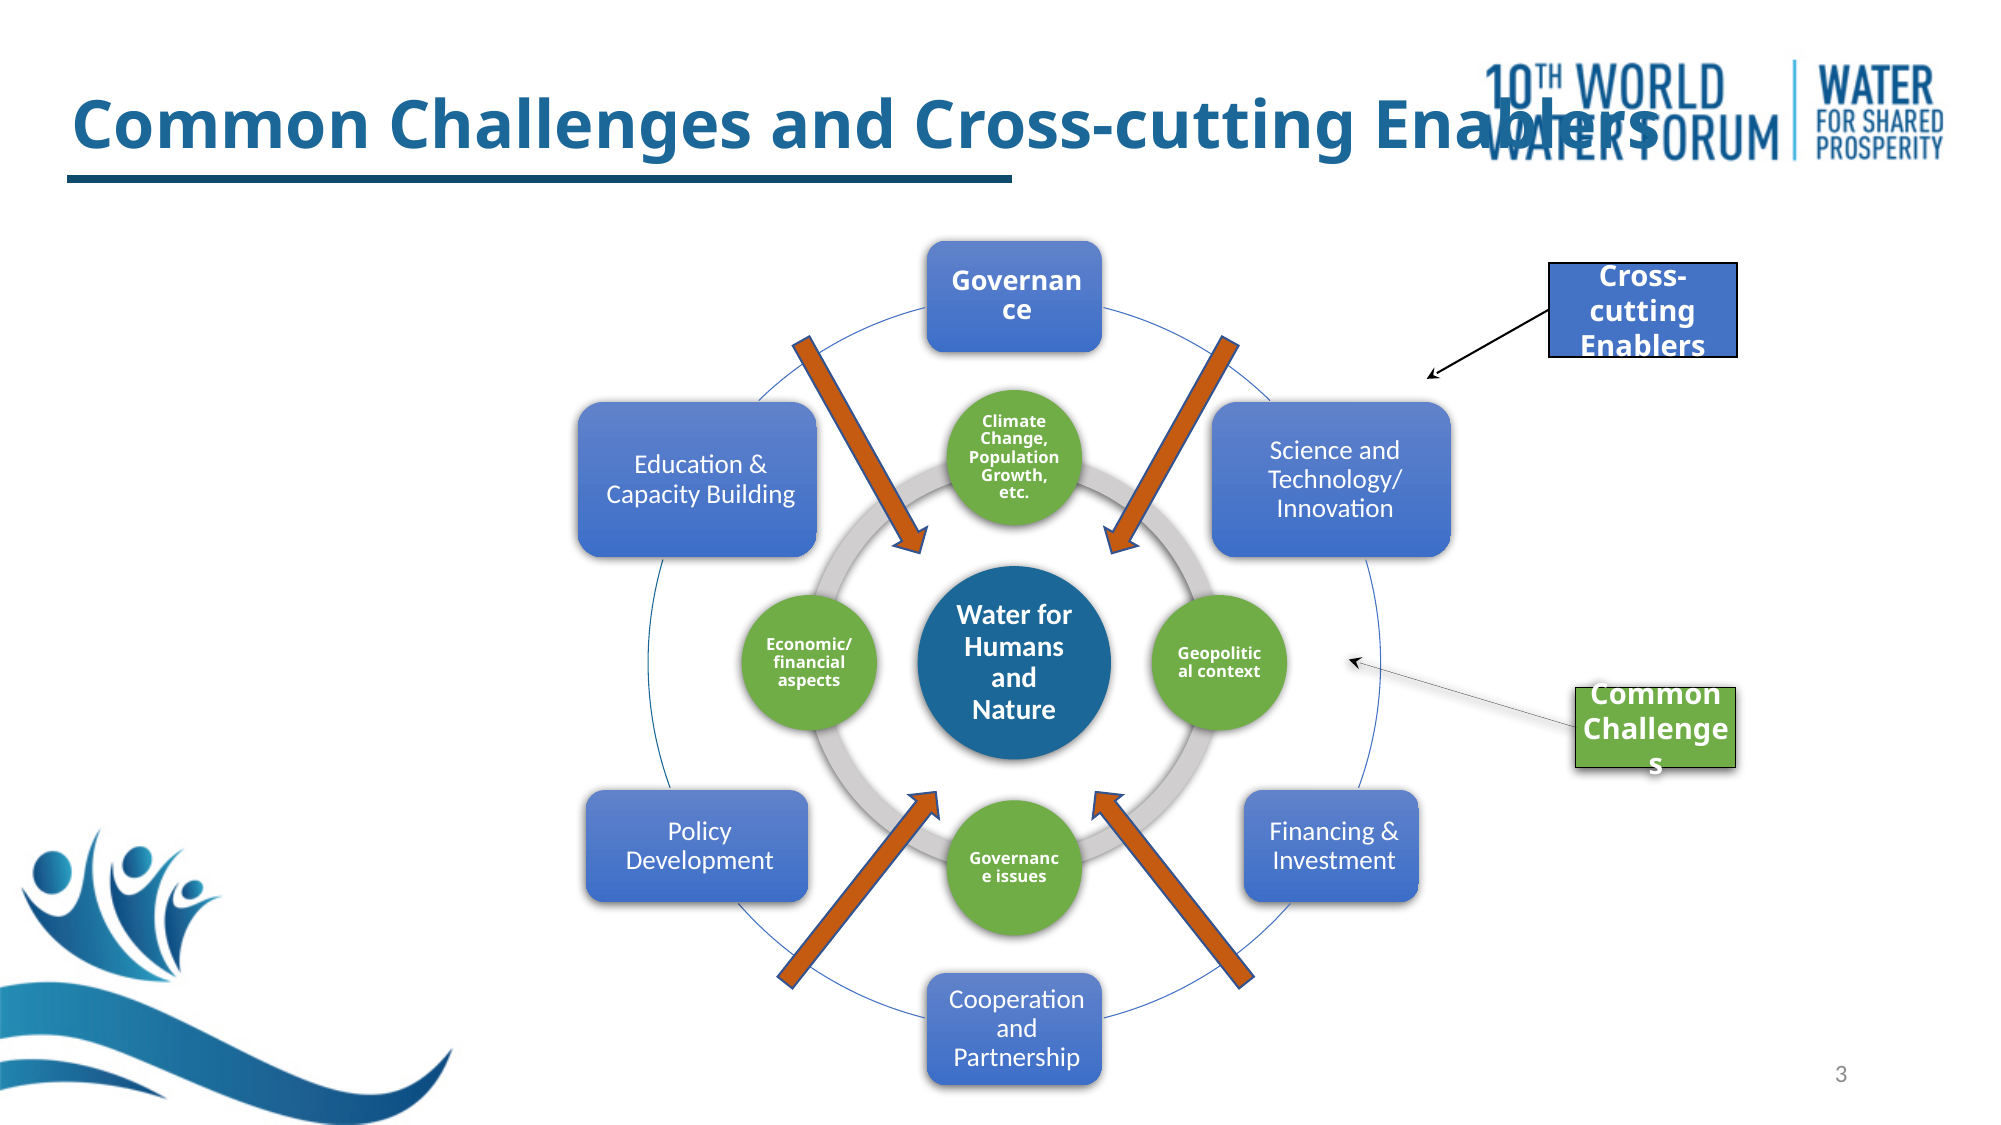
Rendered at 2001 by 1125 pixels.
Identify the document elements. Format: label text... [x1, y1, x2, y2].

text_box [593, 389, 1436, 936]
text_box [482, 218, 1546, 1108]
slide_number 3 [1546, 1042, 1863, 1103]
picture [0, 0, 2001, 1125]
text_box Common Challenges and Cross-cutting Enablers [56, 17, 1782, 236]
text_box Common Challenges [1546, 687, 1736, 768]
text_box Cross-cutting Enablers [1546, 262, 1738, 358]
